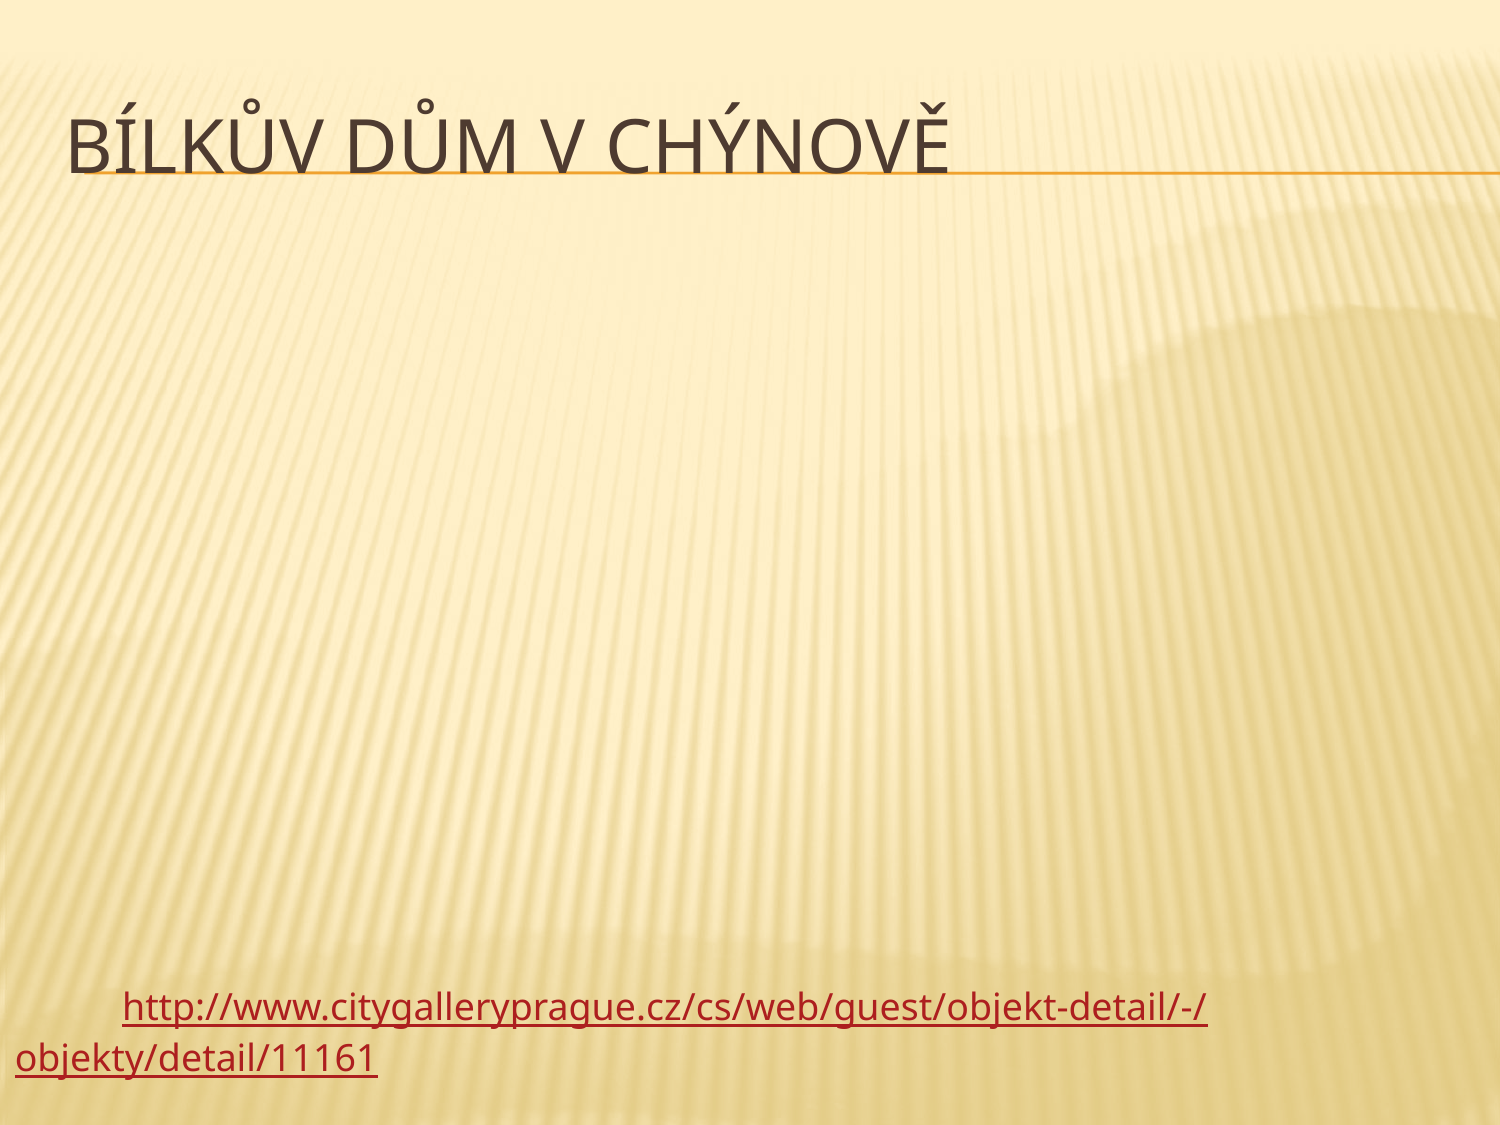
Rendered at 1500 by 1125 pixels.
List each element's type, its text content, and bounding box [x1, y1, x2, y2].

text_box http://www.citygalleryprague.cz/cs/web/guest/objekt-detail/-/objekty/detail/11161 [0, 975, 1489, 1125]
title Bílkův dům v chýnově [50, 75, 1475, 213]
